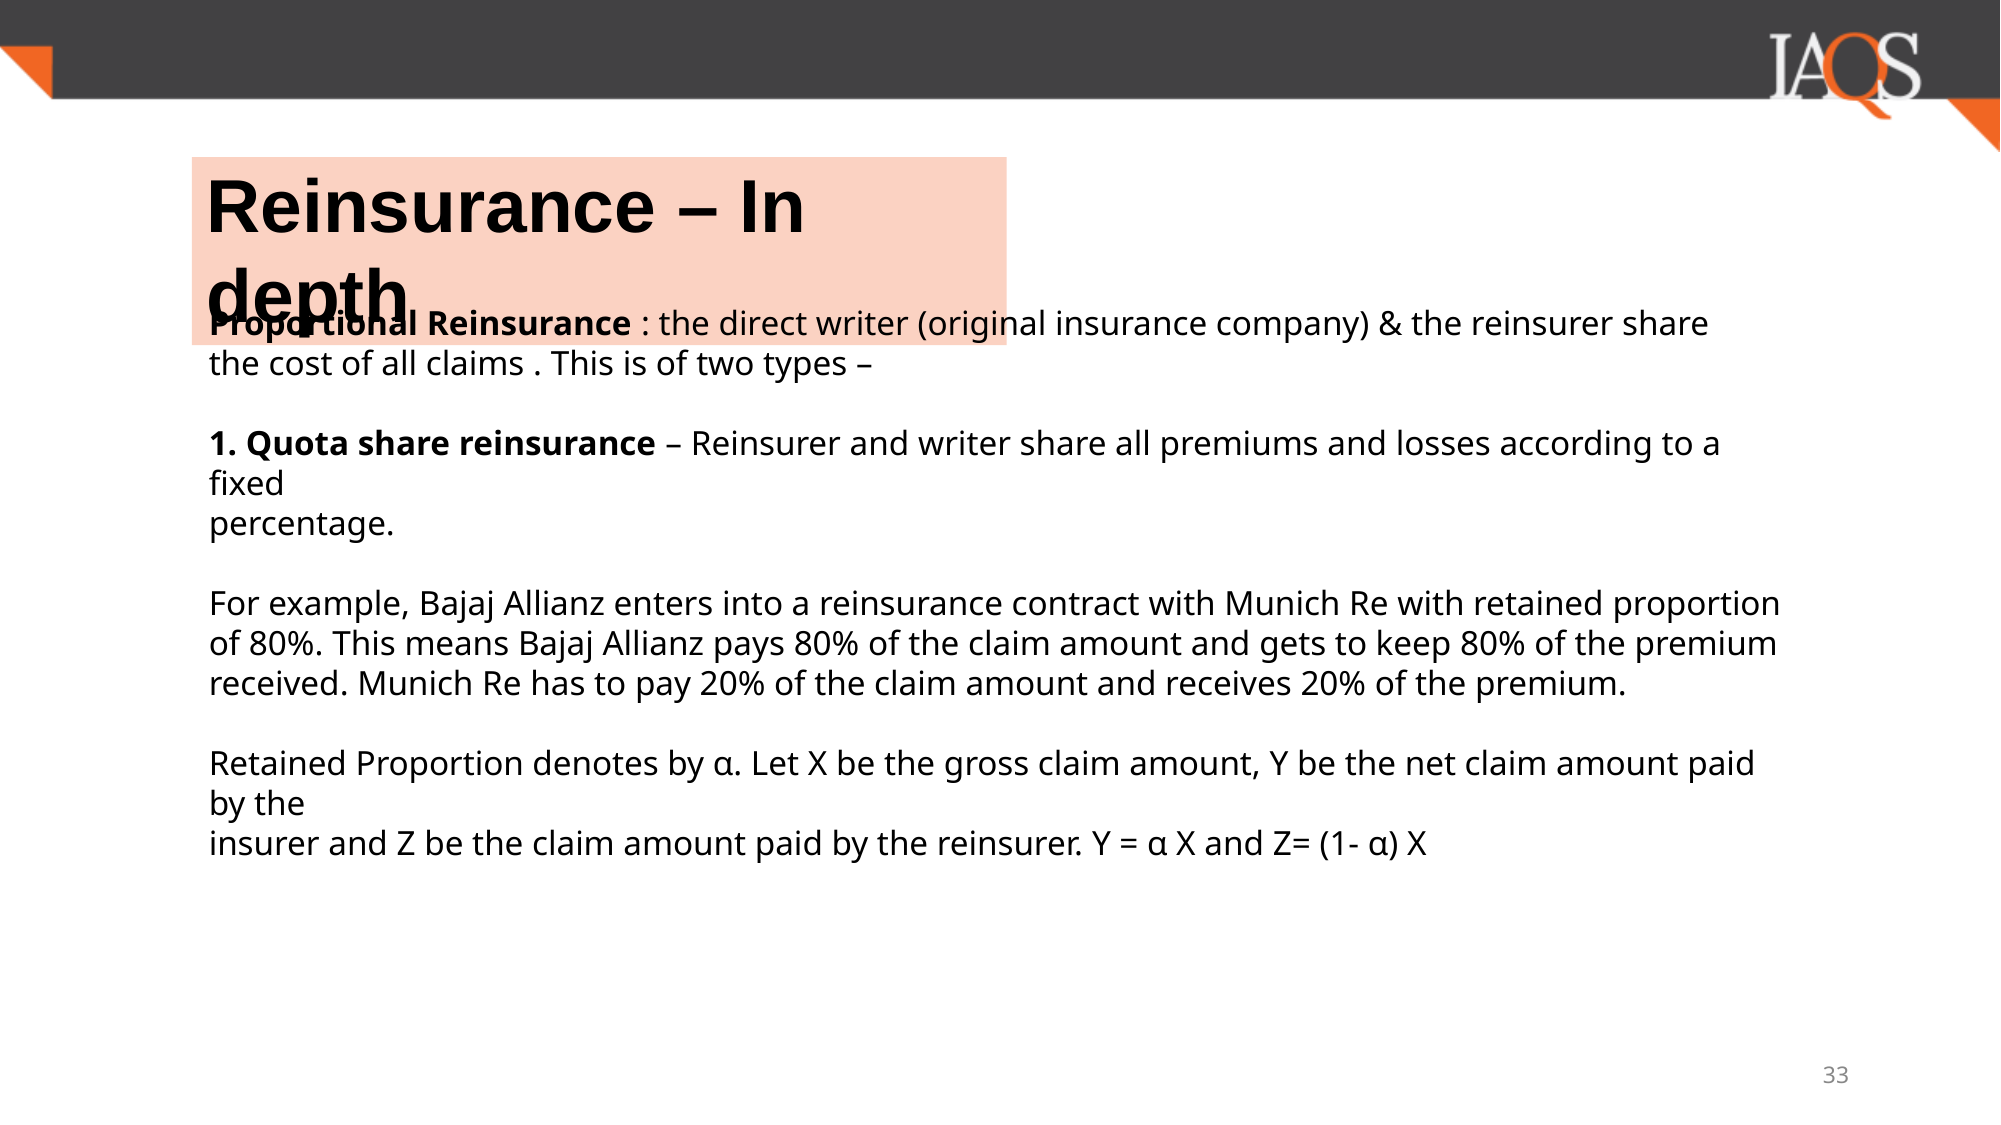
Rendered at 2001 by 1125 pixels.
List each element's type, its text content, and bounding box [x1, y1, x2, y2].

text_box Proportional Reinsurance : the direct writer (original insurance company) & the reinsurer share the cost of all claims . This is of two types – 1. Quota share reinsurance – Reinsurer and writer share all premiums and losses according to a fixed percentage. For example, Bajaj Allianz enters into a reinsurance contract with Munich Re with retained proportion of 80%. This means Bajaj Allianz pays 80% of the claim amount and gets to keep 80% of the premium received. Munich Re has to pay 20% of the claim amount and receives 20% of the premium. Retained Proportion denotes by α. Let X be the gross claim amount, Y be the net claim amount paid by the insurer and Z be the claim amount paid by the reinsurer. Y = α X and Z= (1- α) X [206, 300, 1791, 862]
picture [0, 0, 2000, 152]
slide_number ‹#› [1820, 1057, 1857, 1125]
title Reinsurance – In depth [191, 157, 1007, 346]
